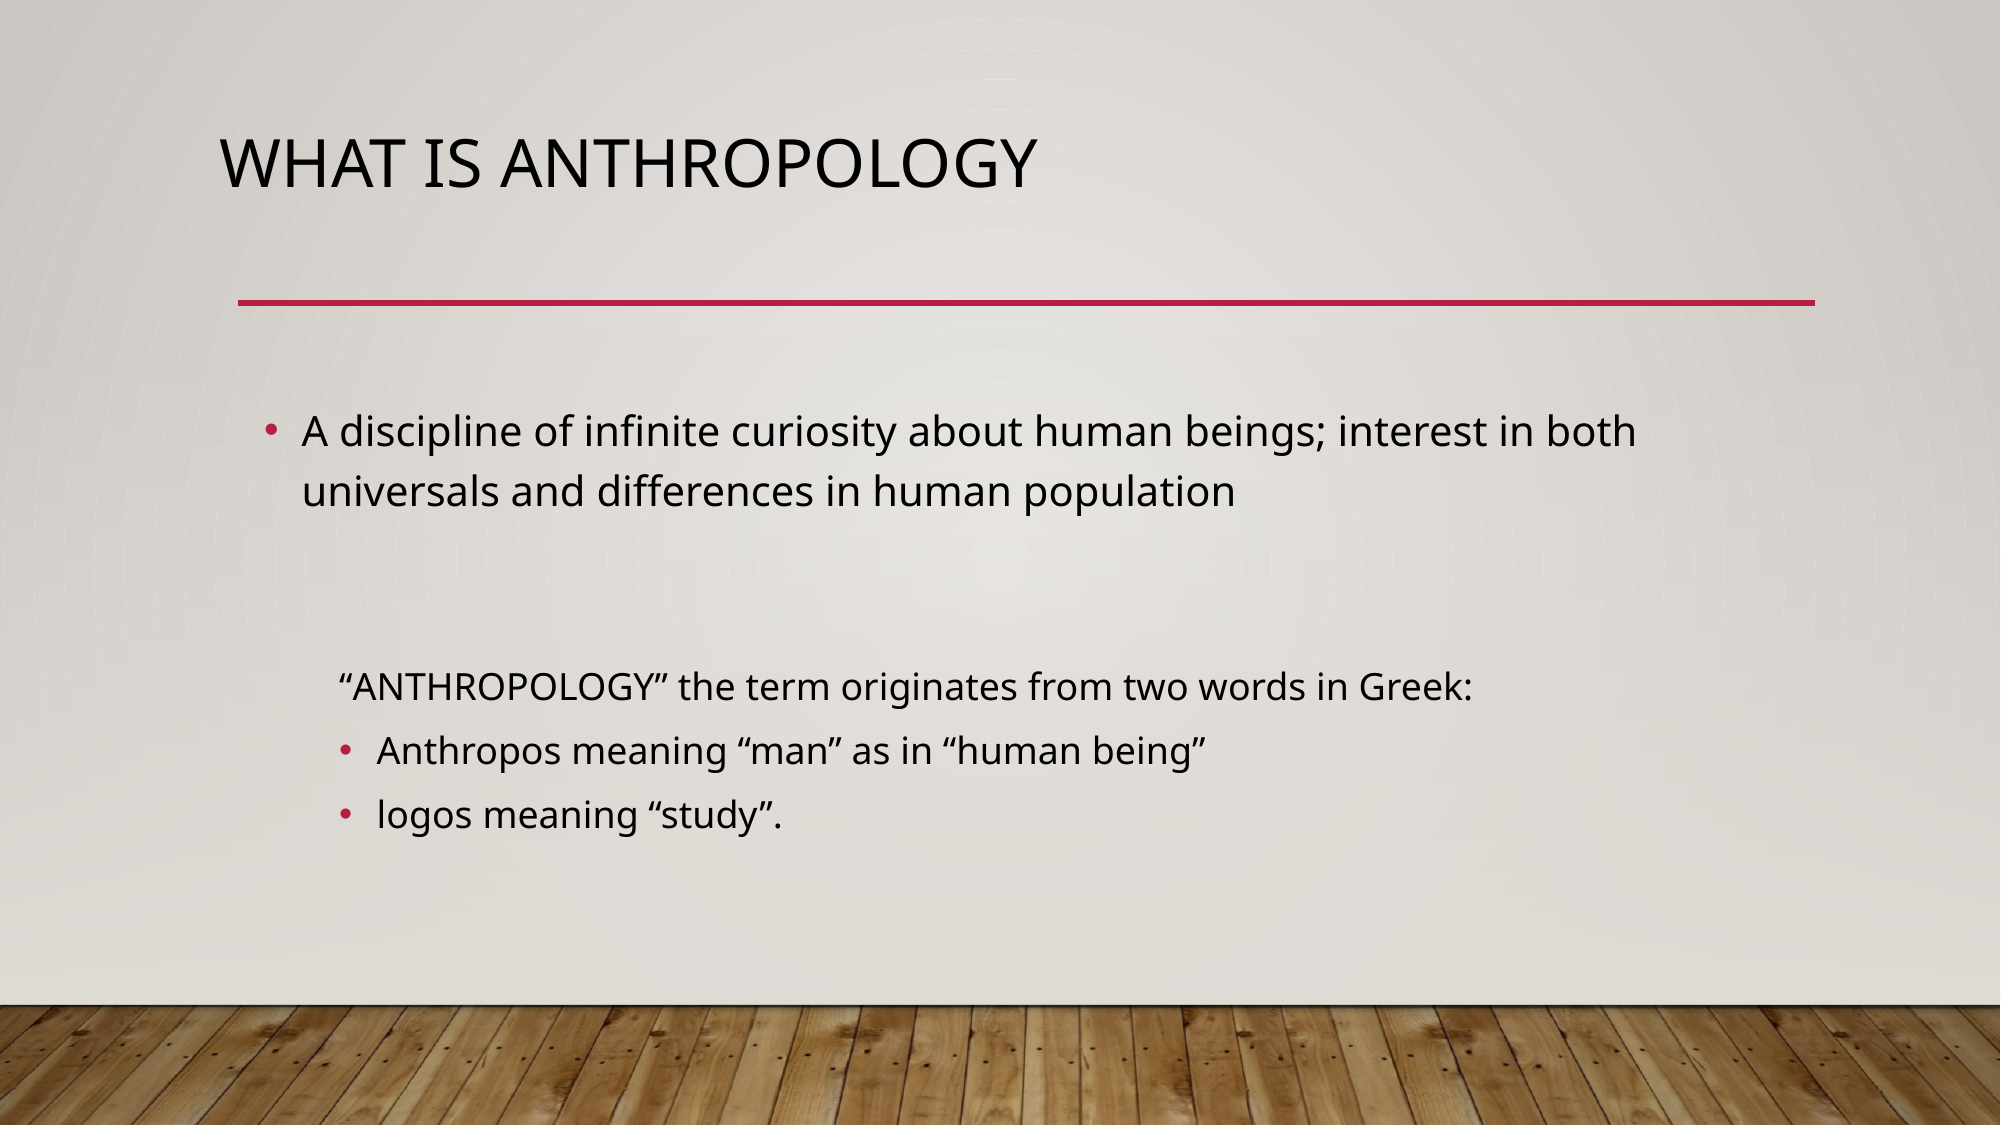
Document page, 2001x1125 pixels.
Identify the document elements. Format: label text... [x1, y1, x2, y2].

picture [0, 1005, 2000, 1125]
title What is anthropology [204, 122, 1855, 330]
list A discipline of infinite curiosity about human beings; interest in both universals and differences in human population “ANTHROPOLOGY” the term originates from two words in Greek: Anthropos meaning “man” as in “human being” logos meaning “study”. [249, 316, 1825, 882]
